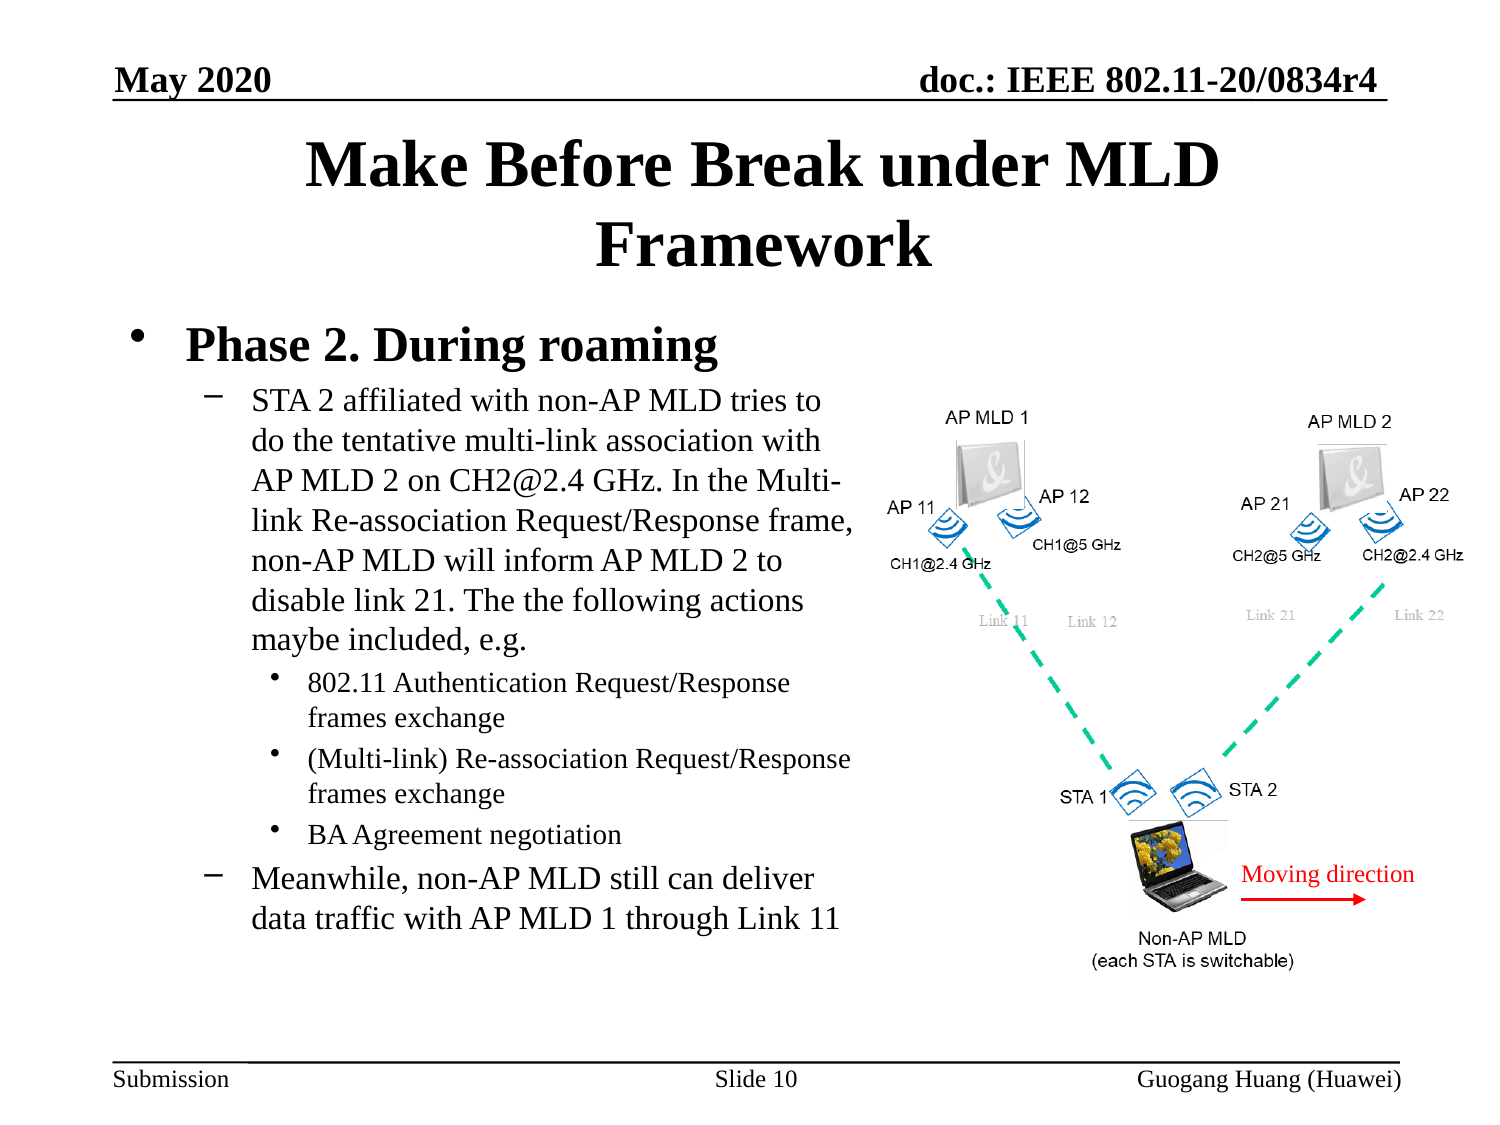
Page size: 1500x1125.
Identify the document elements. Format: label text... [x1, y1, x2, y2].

text_box Make Before Break under MLD Framework [126, 112, 1402, 288]
list Phase 2. During roaming STA 2 affiliated with non-AP MLD tries to do the tentative multi-link association with AP MLD 2 on CH2@2.4 GHz. In the Multi-link Re-association Request/Response frame, non-AP MLD will inform AP MLD 2 to disable link 21. The the following actions maybe included, e.g. 802.11 Authentication Request/Response frames exchange (Multi-link) Re-association Request/Response frames exchange BA Agreement negotiation Meanwhile, non-AP MLD still can deliver data traffic with AP MLD 1 through Link 11 [114, 303, 875, 1016]
picture [874, 399, 1472, 983]
slide_number Slide 10 [712, 1061, 800, 1093]
footer Guogang Huang (Huawei) [1133, 1061, 1402, 1093]
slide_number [114, 54, 274, 101]
